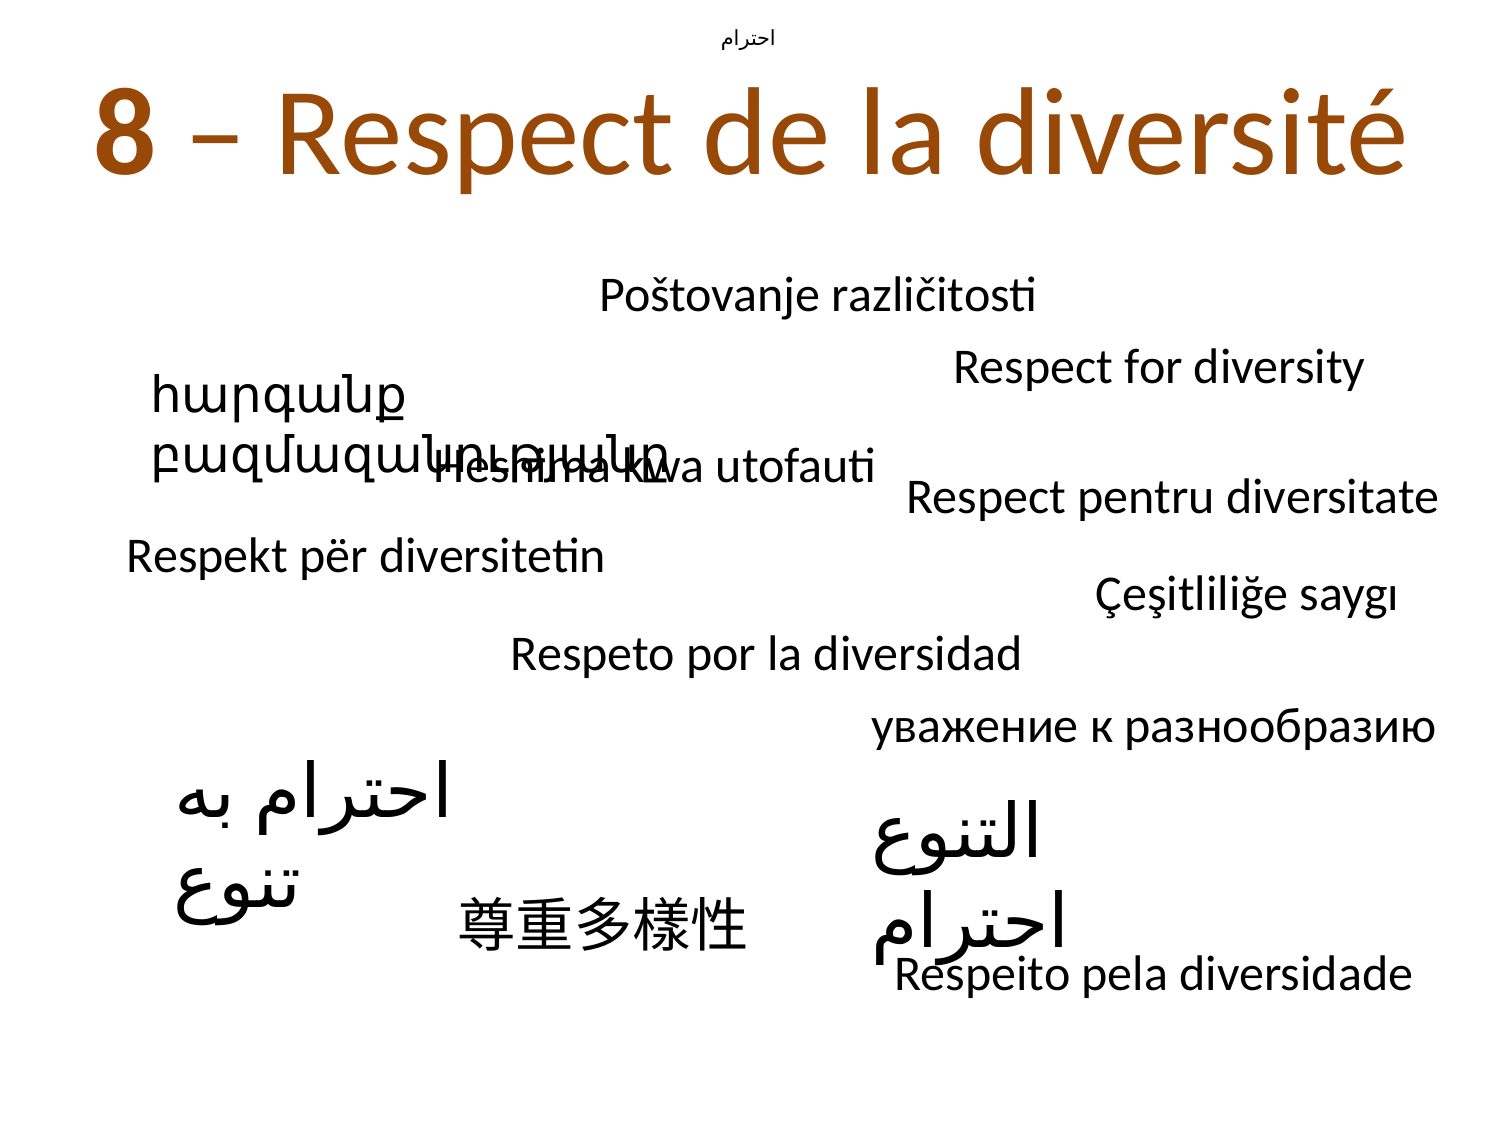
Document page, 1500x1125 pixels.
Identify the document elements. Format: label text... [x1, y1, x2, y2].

text_box Respect pentru diversitate [891, 456, 1471, 531]
text_box التنوع احترام [856, 775, 1223, 970]
text_box Çeşitliliğe saygı [1080, 553, 1427, 628]
text_box احترام به تنوع [159, 734, 561, 930]
text_box уважение к разнообразию [856, 685, 1471, 761]
text_box Heshima kwa utofauti [419, 425, 904, 501]
text_box Respekt për diversitetin [112, 515, 644, 590]
text_box Respect for diversity [938, 326, 1400, 401]
title 8 – Respect de la diversité [76, 42, 1427, 206]
text_box 尊重多樣性 [442, 881, 774, 966]
text_box Poštovanje različitosti [584, 254, 1081, 329]
text_box հարգանք բազմազանությանը [135, 355, 880, 490]
text_box احترام [705, 17, 795, 58]
text_box Respeto por la diversidad [496, 613, 1040, 688]
text_box Respeito pela diversidade [879, 933, 1447, 1009]
